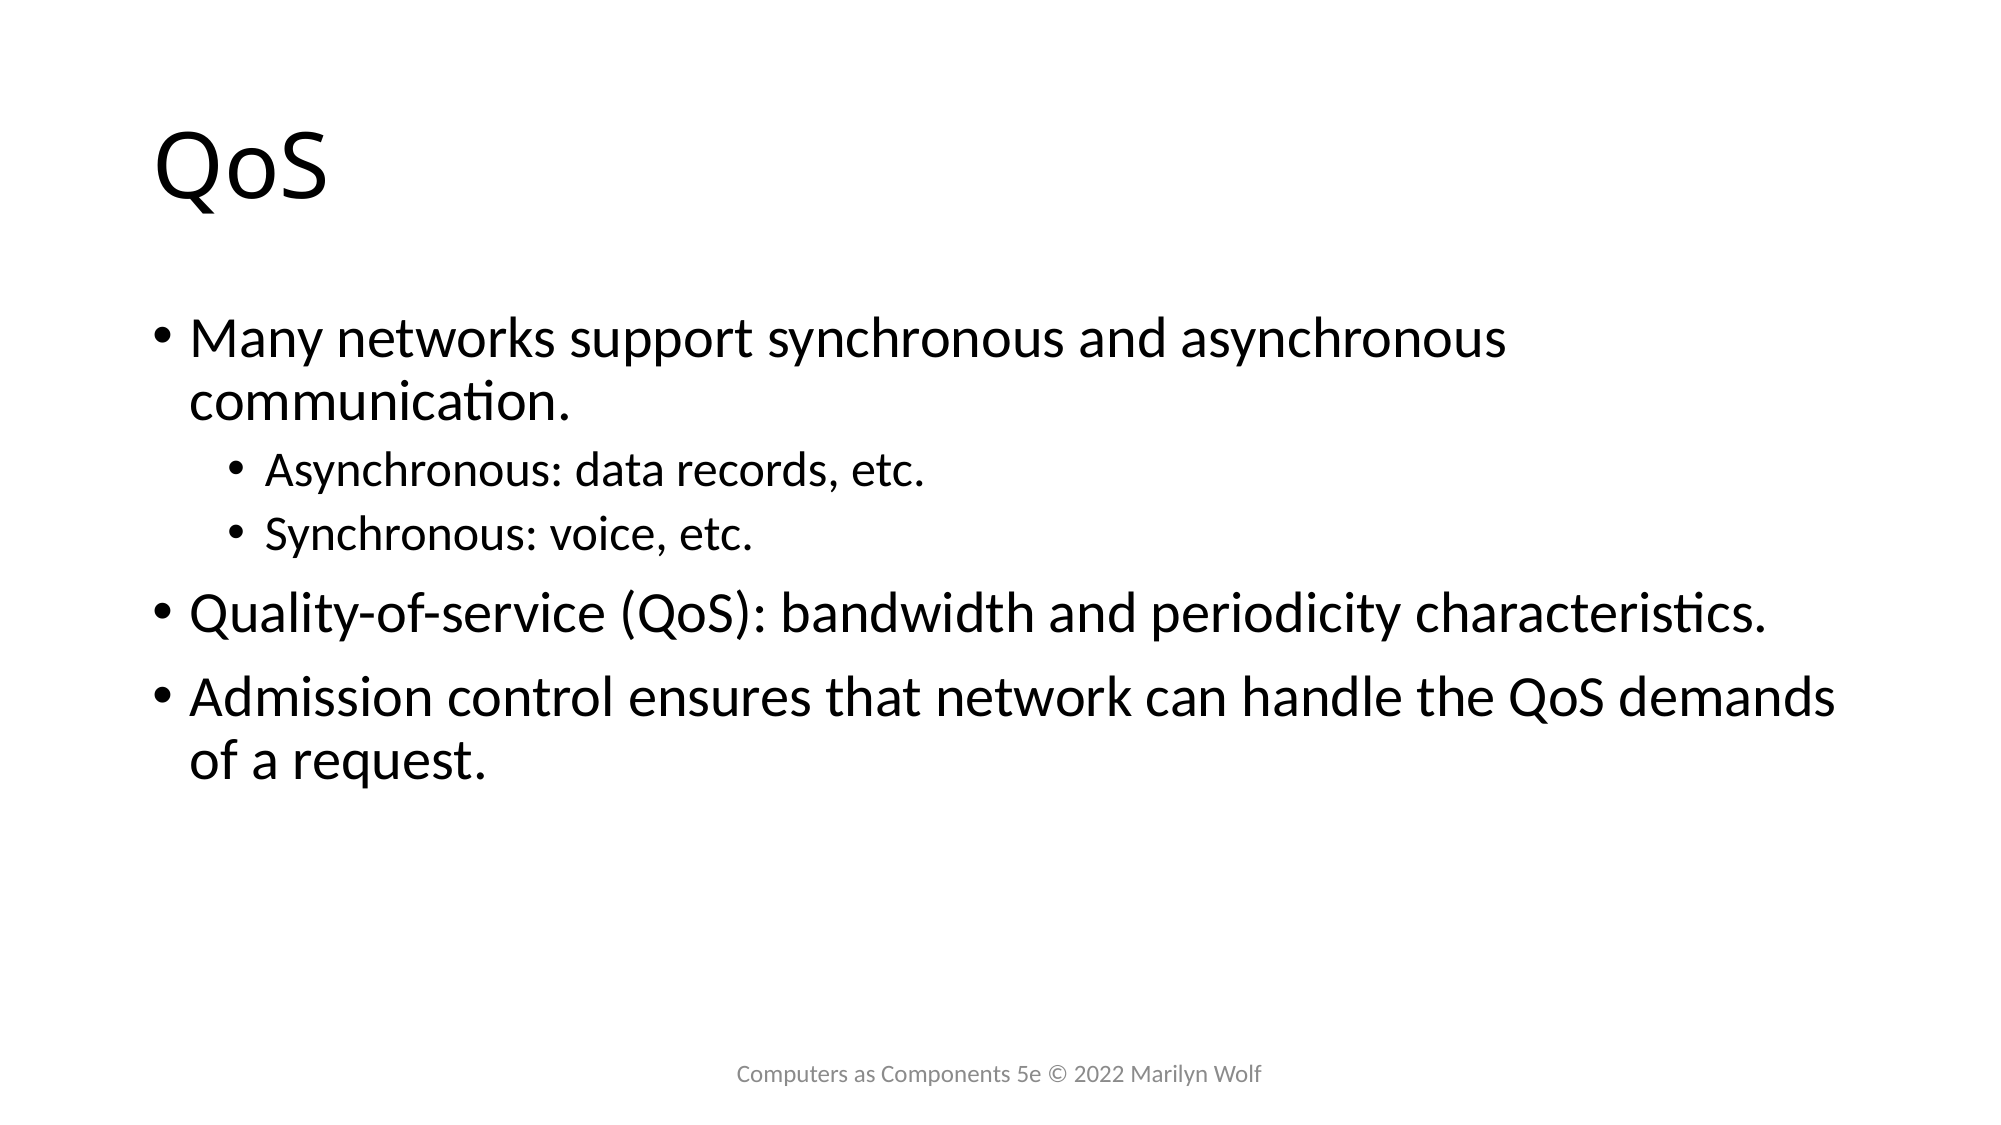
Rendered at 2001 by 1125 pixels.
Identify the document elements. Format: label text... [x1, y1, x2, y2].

footer Computers as Components 5e © 2022 Marilyn Wolf [662, 1042, 1338, 1103]
list Many networks support synchronous and asynchronous communication. Asynchronous: data records, etc. Synchronous: voice, etc. Quality-of-service (QoS): bandwidth and periodicity characteristics. Admission control ensures that network can handle the QoS demands of a request. [137, 299, 1863, 1014]
title QoS [137, 59, 1863, 278]
